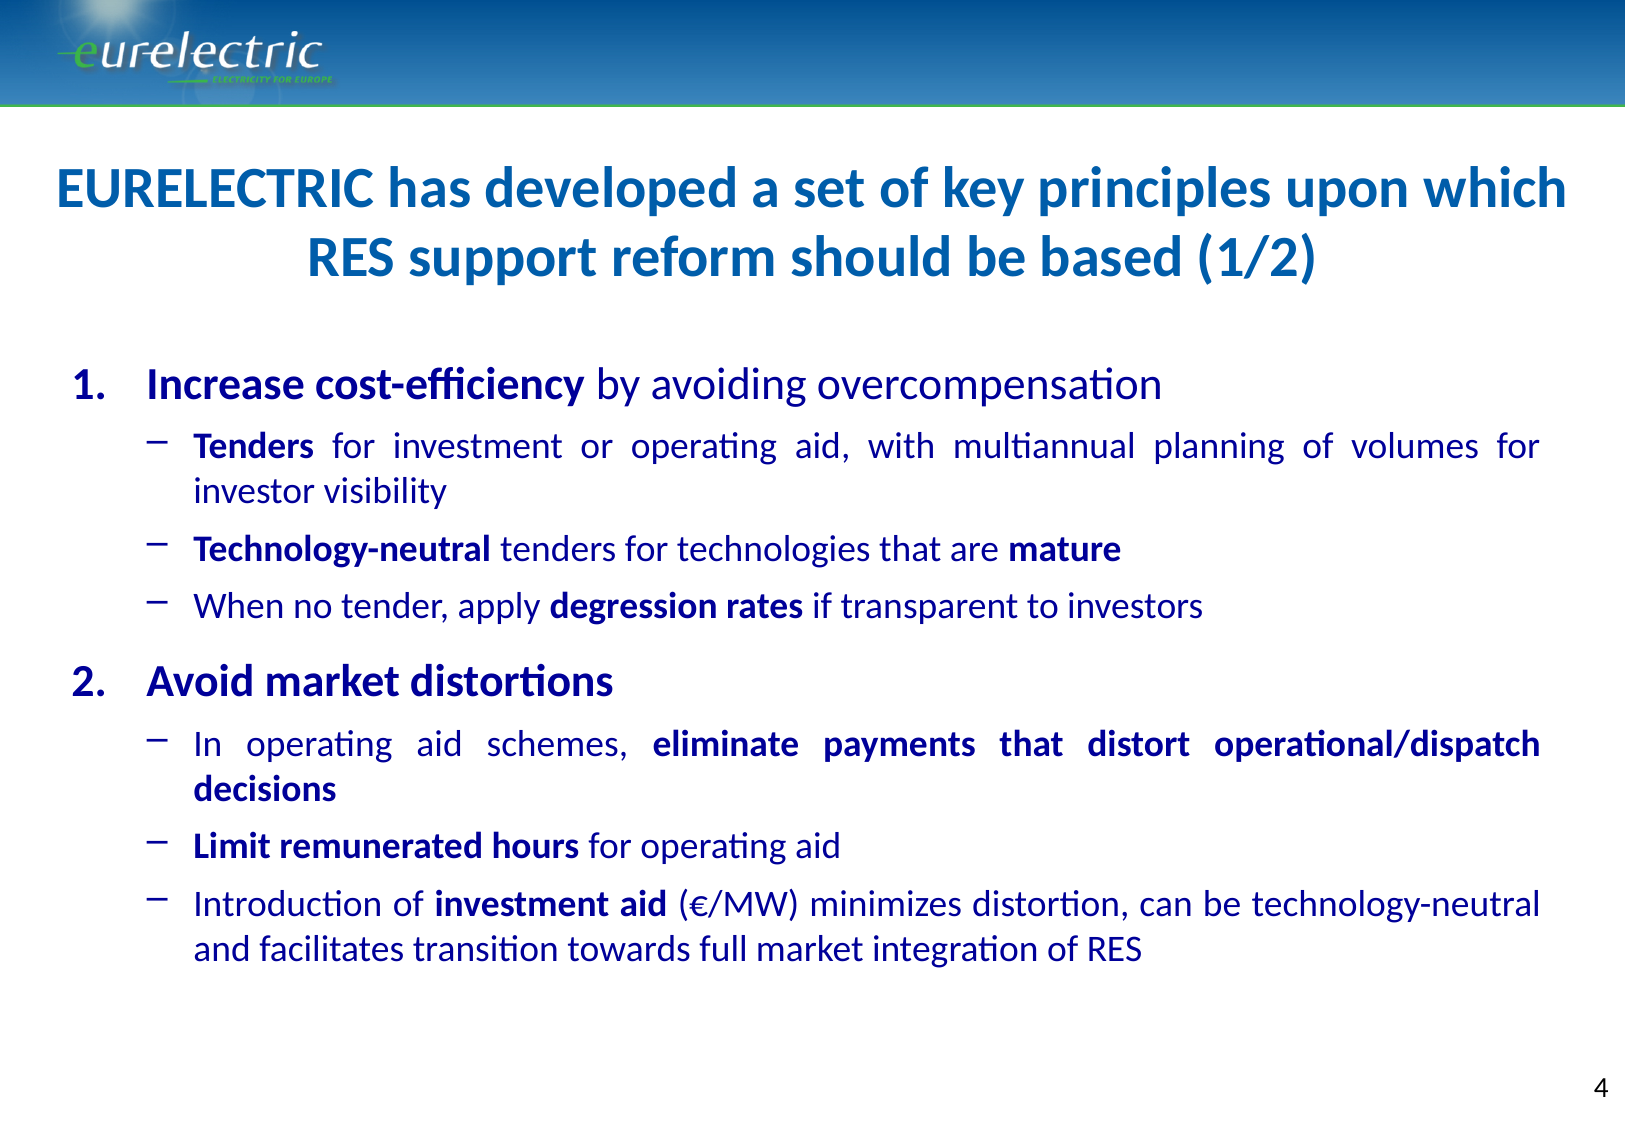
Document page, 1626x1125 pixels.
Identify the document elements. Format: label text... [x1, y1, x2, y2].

text_box 4 [1578, 1048, 1624, 1124]
picture [0, 0, 1625, 107]
list Increase cost-efficiency by avoiding overcompensation Tenders for investment or operating aid, with multiannual planning of volumes for investor visibility Technology-neutral tenders for technologies that are mature When no tender, apply degression rates if transparent to investors Avoid market distortions In operating aid schemes, eliminate payments that distort operational/dispatch decisions Limit remunerated hours for operating aid Introduction of investment aid (€/MW) minimizes distortion, can be technology-neutral and facilitates transition towards full market integration of RES [56, 346, 1557, 1106]
title EURELECTRIC has developed a set of key principles upon which RES support reform should be based (1/2) [0, 137, 1625, 300]
